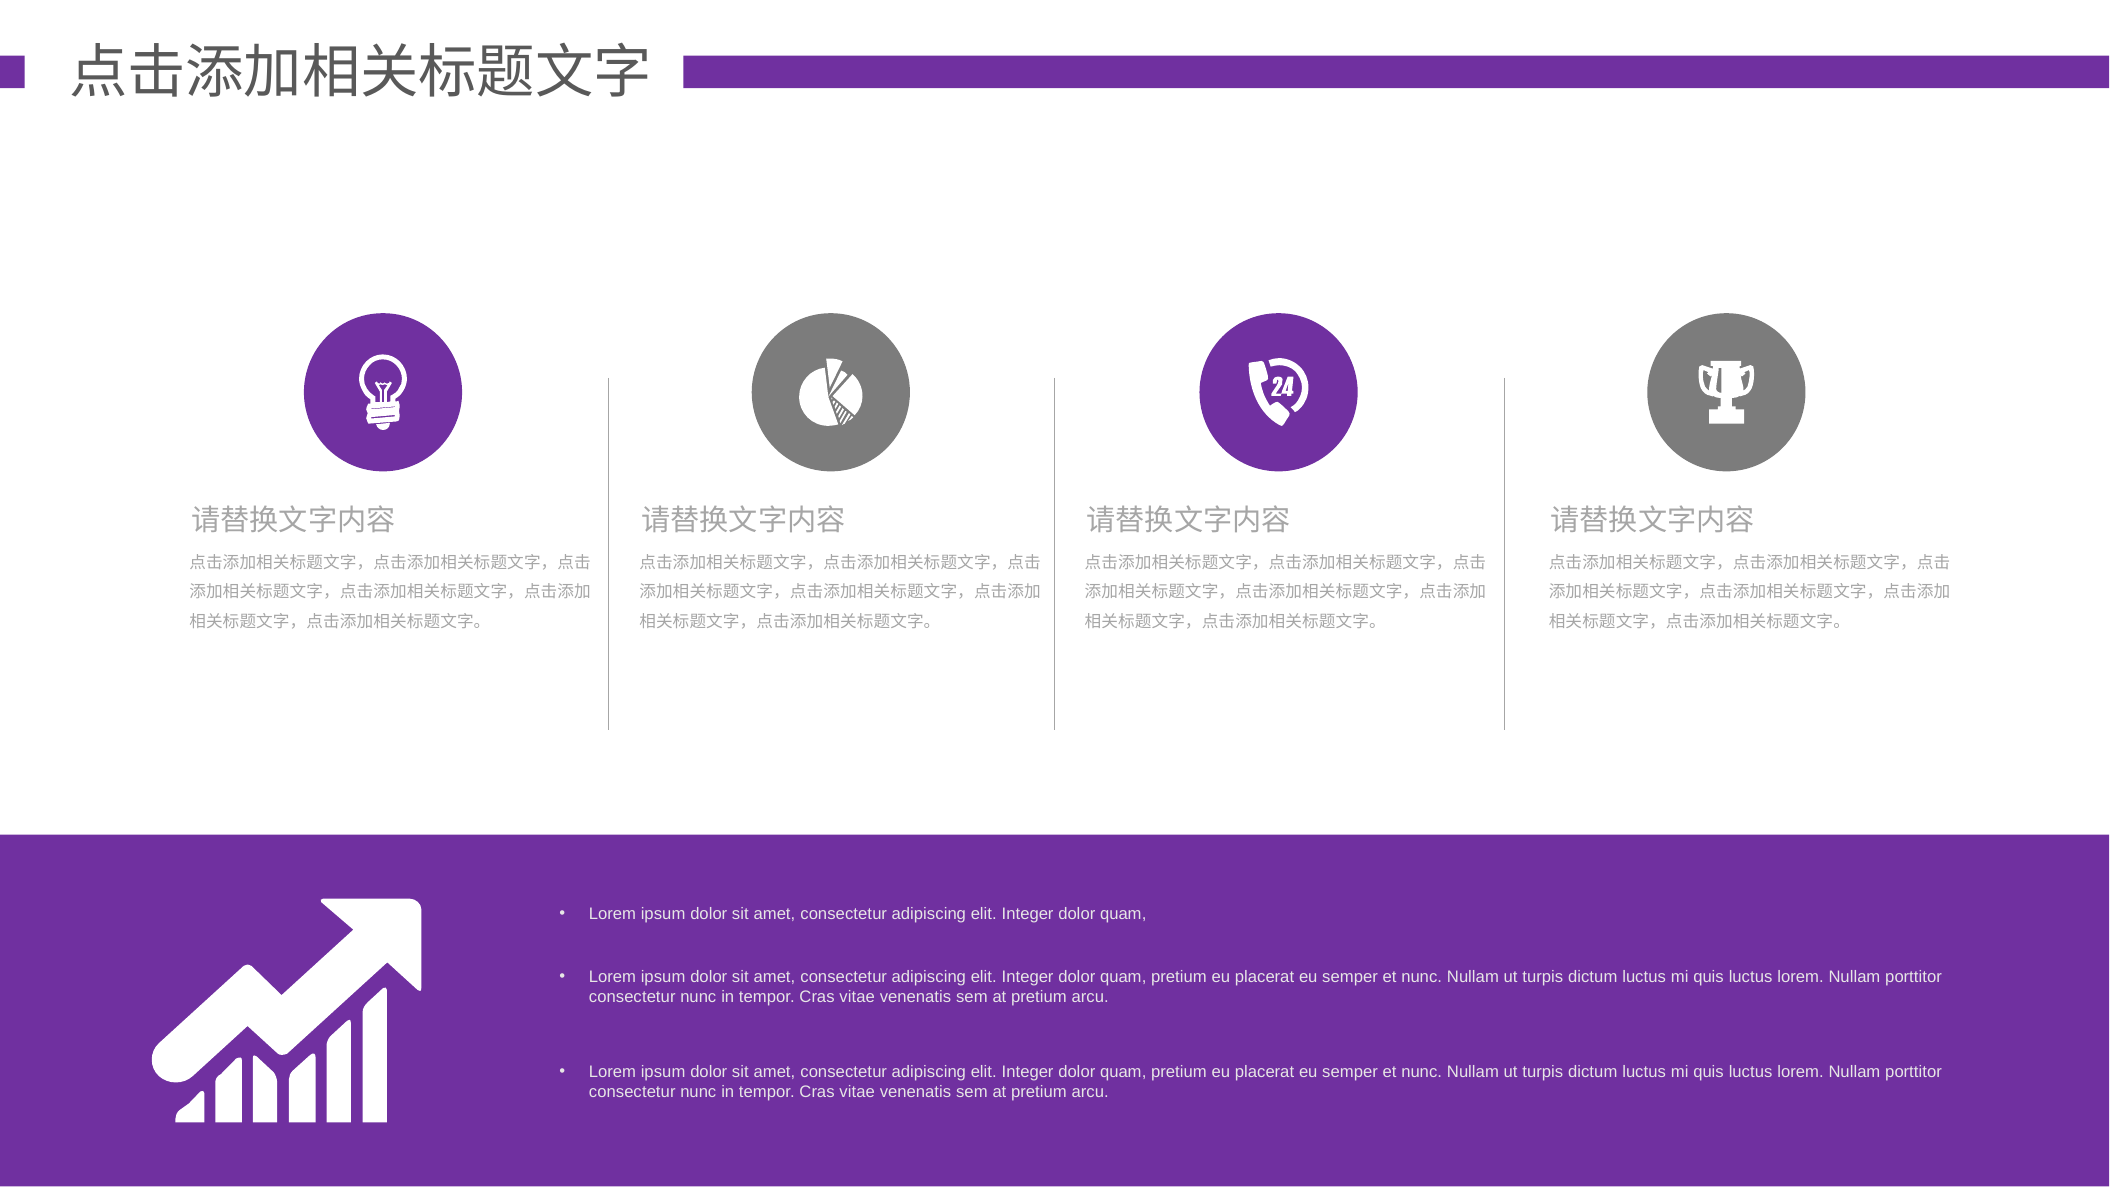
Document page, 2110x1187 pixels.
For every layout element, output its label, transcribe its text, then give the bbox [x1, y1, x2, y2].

text_box 点击添加相关标题文字，点击添加相关标题文字，点击添加相关标题文字，点击添加相关标题文字，点击添加相关标题文字，点击添加相关标题文字。 [1534, 534, 1970, 639]
text_box 点击添加相关标题文字 [54, 26, 667, 112]
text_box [1647, 313, 1806, 472]
text_box 请替换文字内容 [625, 486, 1024, 545]
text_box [544, 895, 2026, 1110]
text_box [303, 313, 463, 472]
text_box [1199, 313, 1358, 472]
text_box 点击添加相关标题文字，点击添加相关标题文字，点击添加相关标题文字，点击添加相关标题文字，点击添加相关标题文字，点击添加相关标题文字。 [625, 534, 1054, 639]
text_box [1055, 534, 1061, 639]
text_box 请替换文字内容 [1070, 486, 1470, 545]
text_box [149, 898, 422, 1123]
text_box 点击添加相关标题文字，点击添加相关标题文字，点击添加相关标题文字，点击添加相关标题文字，点击添加相关标题文字，点击添加相关标题文字。 [1070, 534, 1504, 639]
text_box 请替换文字内容 [175, 486, 574, 545]
text_box 点击添加相关标题文字，点击添加相关标题文字，点击添加相关标题文字，点击添加相关标题文字，点击添加相关标题文字，点击添加相关标题文字。 [175, 534, 608, 639]
text_box 请替换文字内容 [1534, 486, 1934, 545]
text_box [0, 834, 2110, 1187]
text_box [751, 313, 910, 472]
